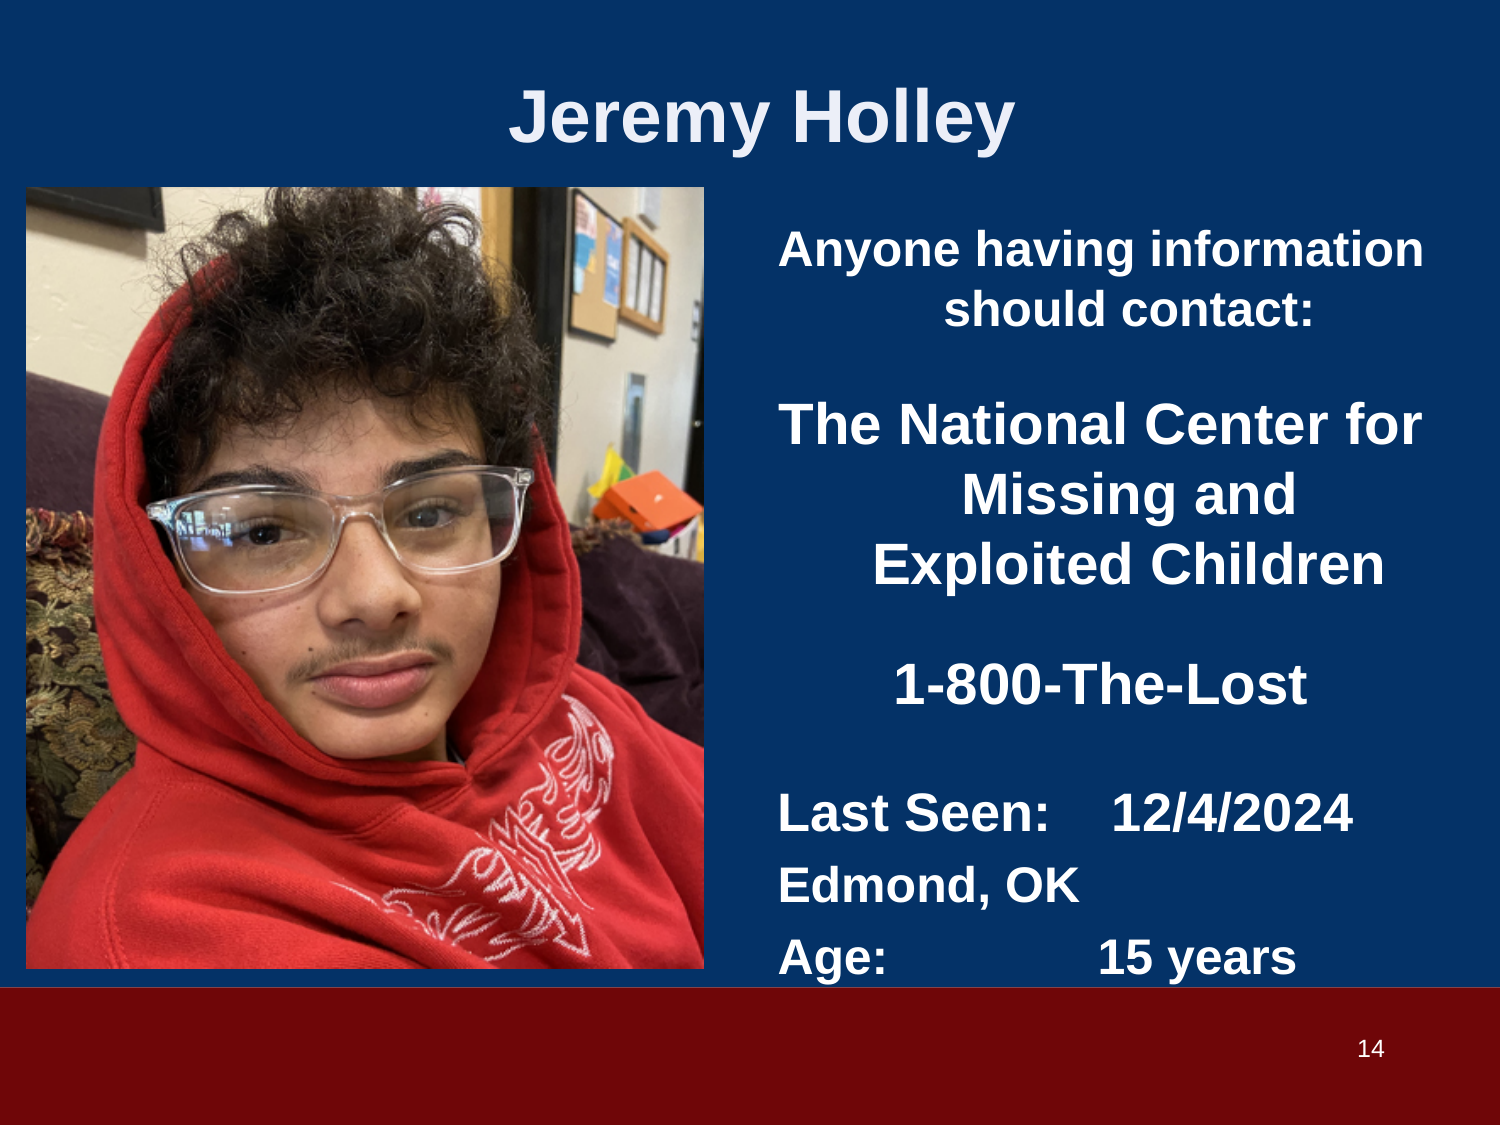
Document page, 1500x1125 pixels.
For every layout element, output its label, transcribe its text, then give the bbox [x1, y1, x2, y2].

picture [25, 187, 704, 969]
slide_number 14 [1087, 1025, 1400, 1100]
title Jeremy Holley [125, 37, 1400, 188]
list Anyone having information should contact: The National Center for Missing and Exploited Children 1-800-The-Lost Last Seen: 12/4/2024 Edmond, OK Age: 15 years [762, 208, 1441, 990]
